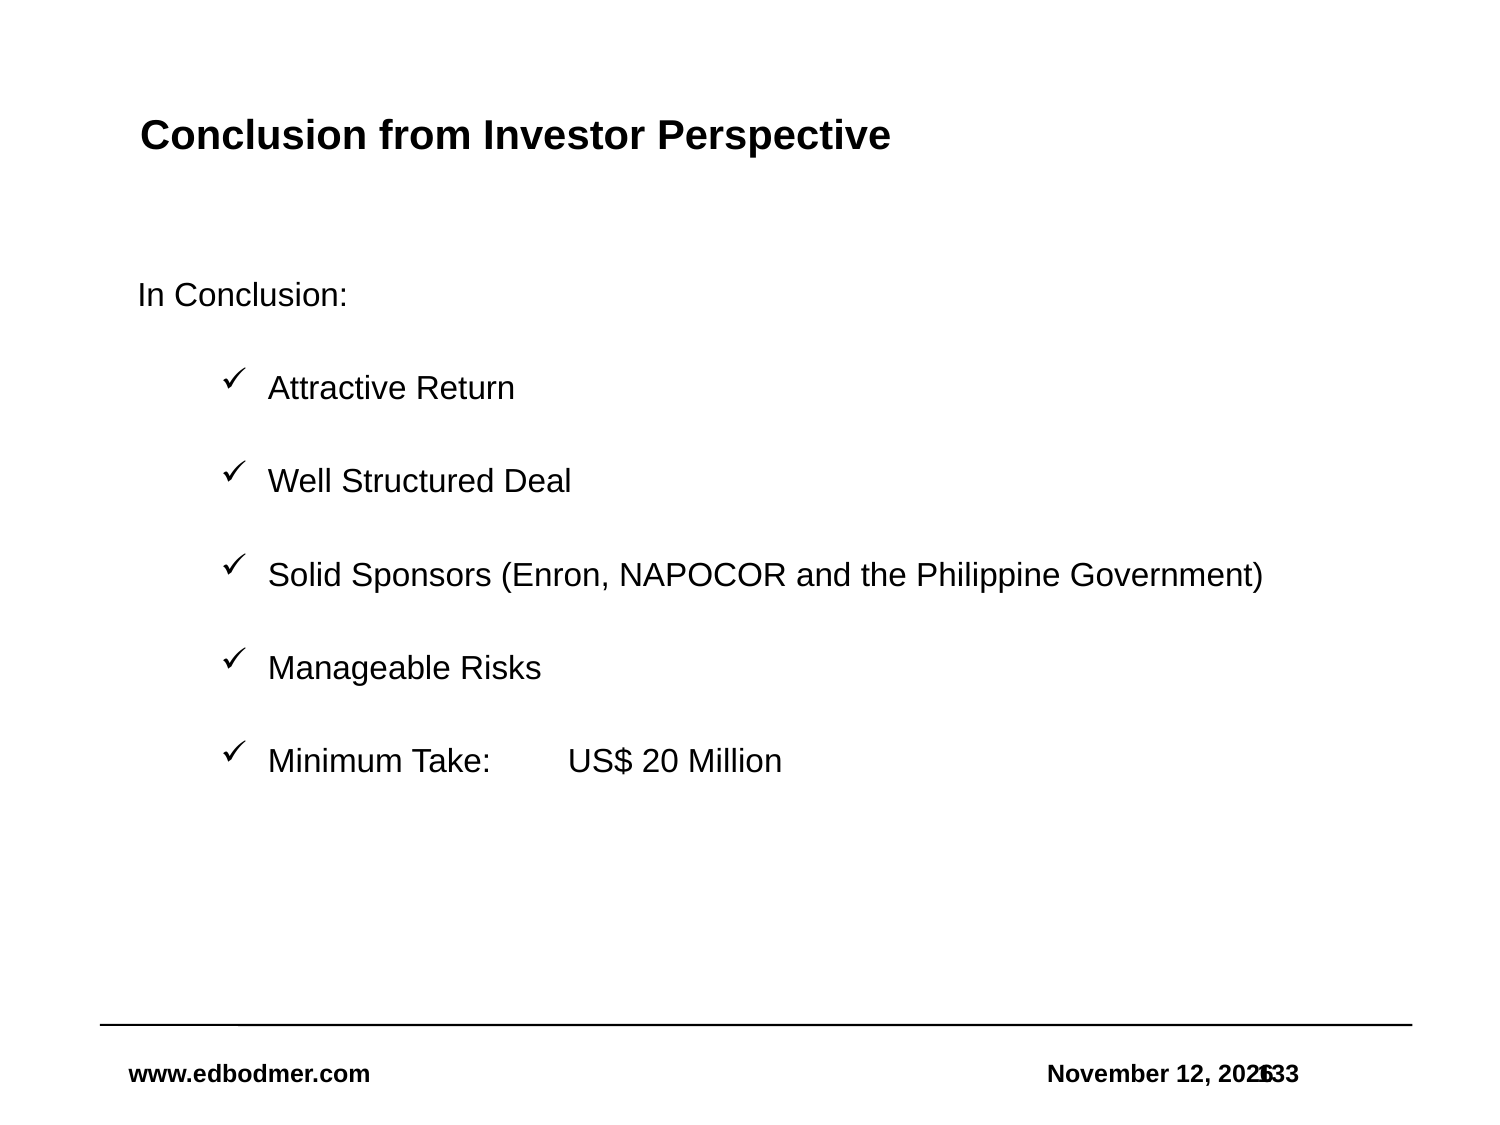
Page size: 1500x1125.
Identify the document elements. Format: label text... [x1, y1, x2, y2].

title Conclusion from Investor Perspective [124, 99, 1288, 226]
list In Conclusion: Attractive Return Well Structured Deal Solid Sponsors (Enron, NAPOCOR and the Philippine Government) Manageable Risks Minimum Take: US$ 20 Million [112, 274, 1388, 926]
